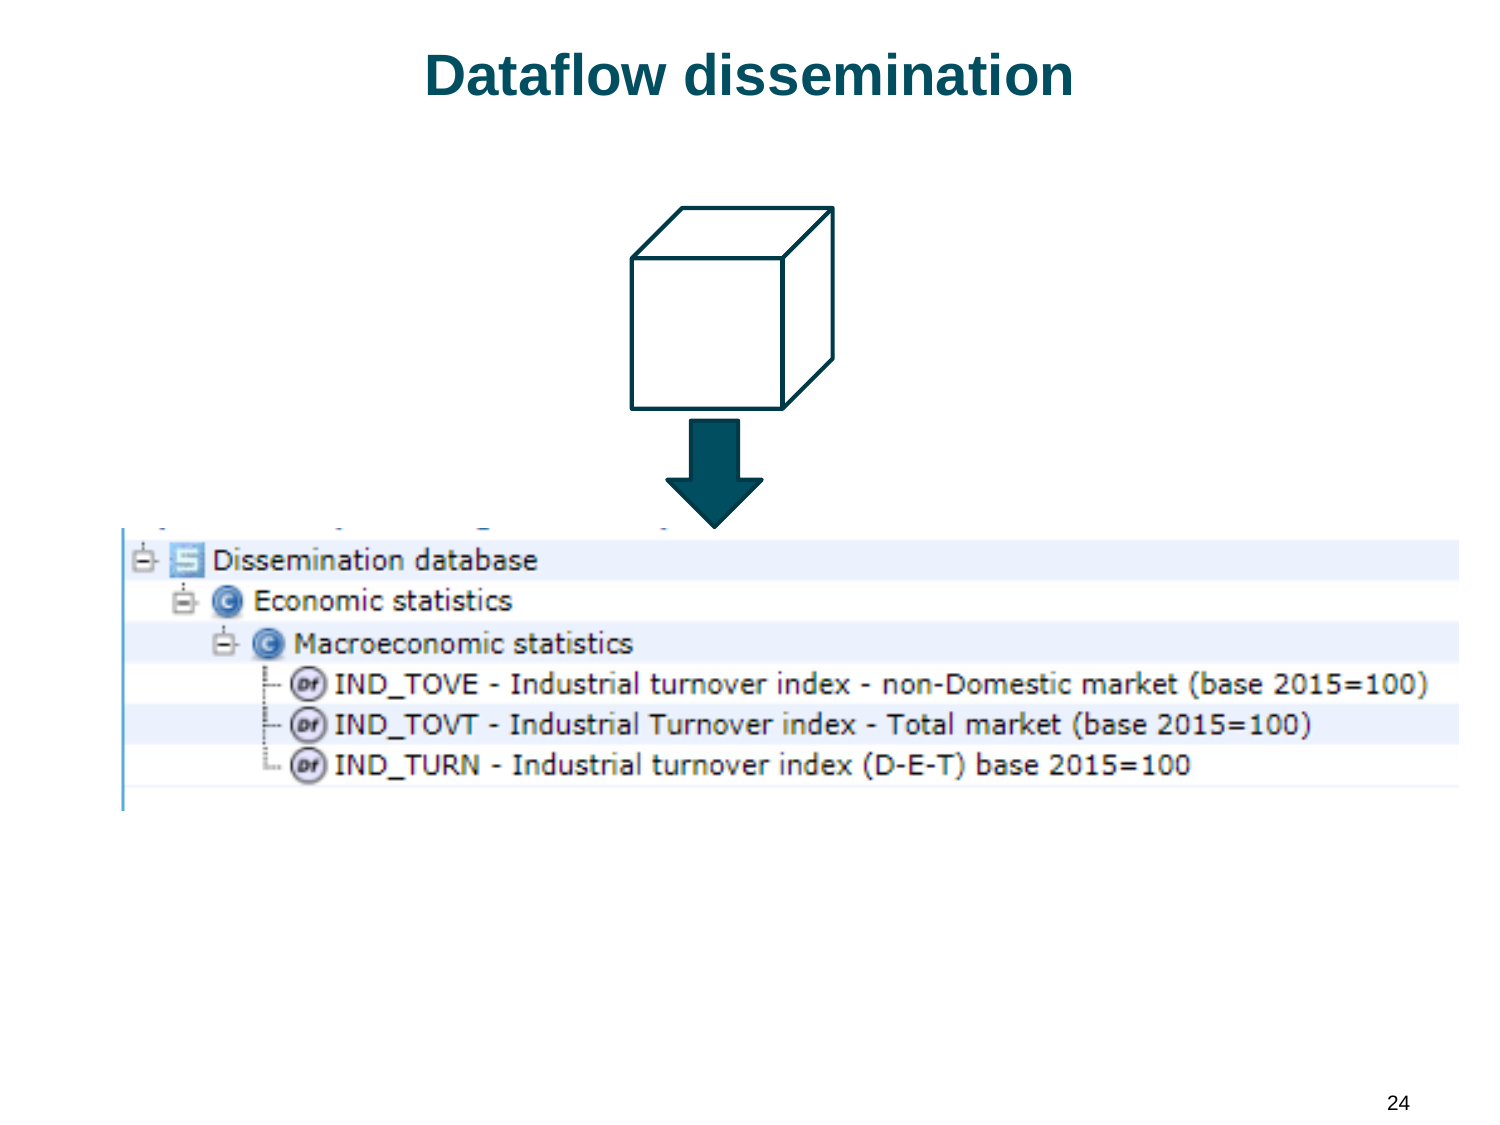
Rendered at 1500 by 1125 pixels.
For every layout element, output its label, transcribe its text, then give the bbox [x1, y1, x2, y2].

title Dataflow dissemination [75, 20, 1425, 125]
picture [119, 528, 1459, 811]
text_box [665, 418, 764, 527]
text_box [629, 205, 835, 411]
slide_number 24 [1074, 1082, 1425, 1125]
